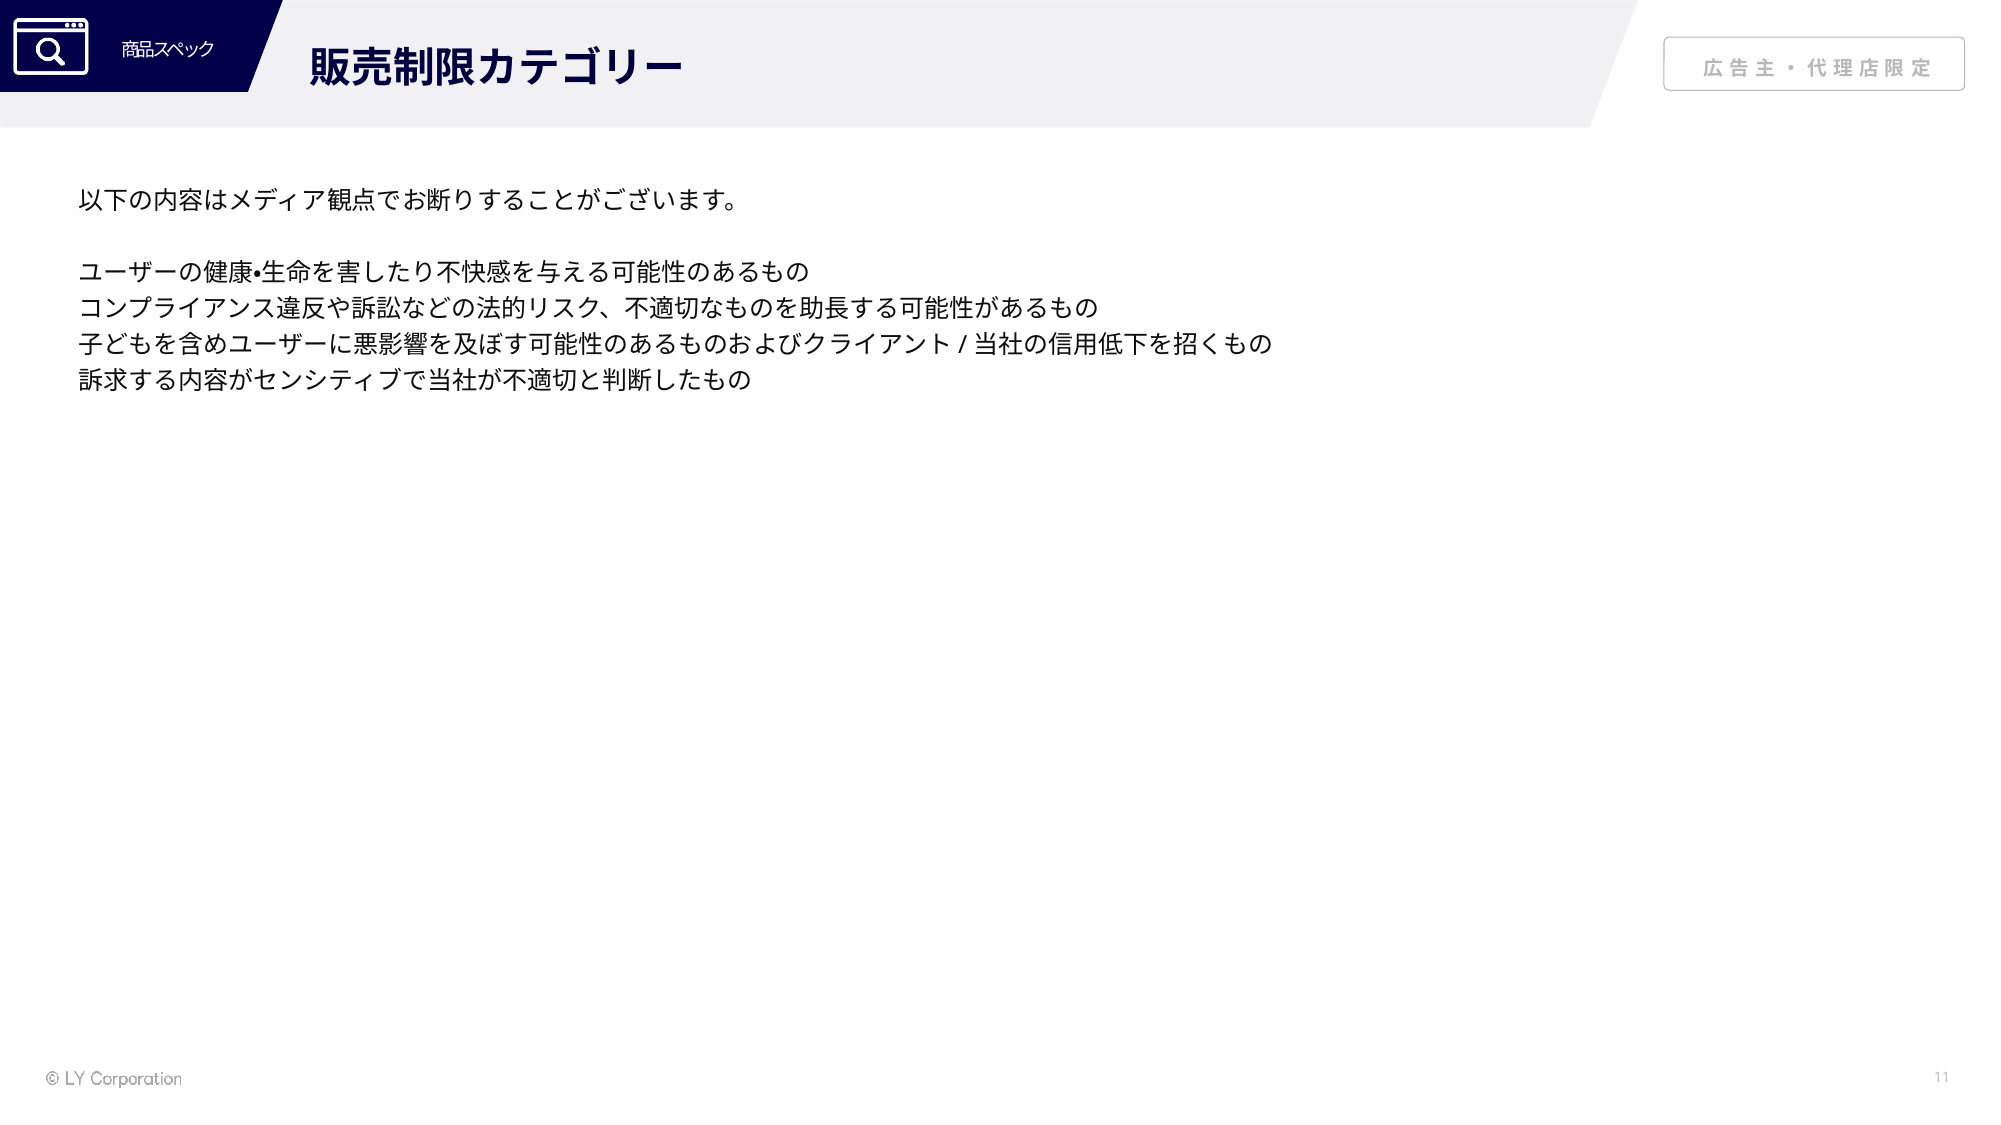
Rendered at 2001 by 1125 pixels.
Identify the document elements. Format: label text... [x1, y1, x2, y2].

list 商品スペック [97, 13, 240, 81]
picture [46, 1071, 181, 1088]
picture [9, 5, 92, 87]
list 販売制限カテゴリー [309, 41, 1645, 97]
text_box 以下の内容はメディア観点でお断りすることがございます。 ユーザーの健康・生命を害したり不快感を与える可能性のあるもの コンプライアンス違反や訴訟などの法的リスク、不適切なものを助長する可能性があるもの 子どもを含めユーザーに悪影響を及ぼす可能性のあるものおよびクライアント/当社の信用低下を招くもの 訴求する内容がセンシティブで当社が不適切と判断したもの [78, 178, 1922, 395]
